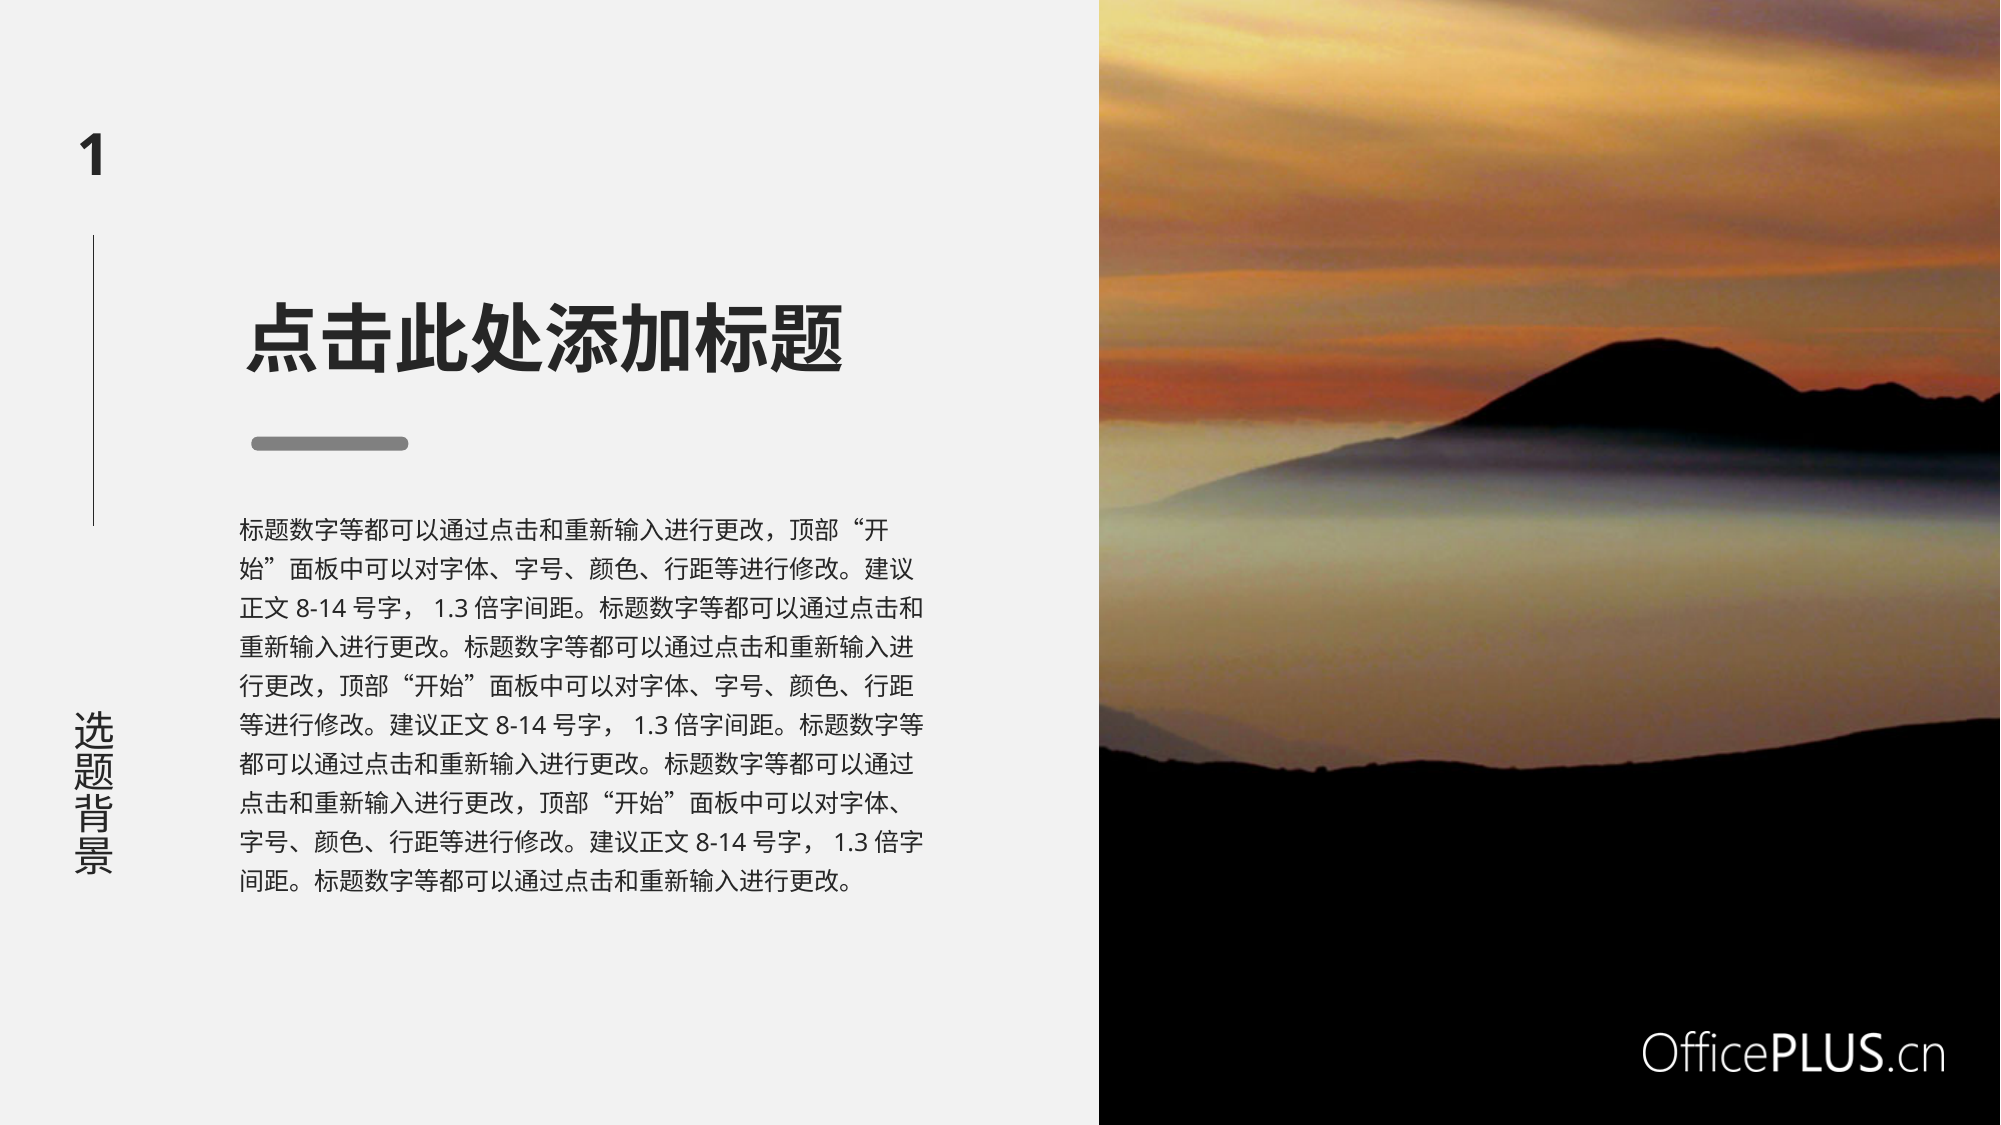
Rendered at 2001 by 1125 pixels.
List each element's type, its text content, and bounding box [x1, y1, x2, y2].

list 1 [36, 92, 150, 213]
text_box [251, 436, 409, 451]
picture [1099, 0, 2000, 1125]
list 选题背景 [48, 548, 139, 1038]
text_box 标题数字等都可以通过点击和重新输入进行更改，顶部“开始”面板中可以对字体、字号、颜色、行距等进行修改。建议正文8-14号字，1.3倍字间距。标题数字等都可以通过点击和重新输入进行更改。标题数字等都可以通过点击和重新输入进行更改，顶部“开始”面板中可以对字体、字号、颜色、行距等进行修改。建议正文8-14号字，1.3倍字间距。标题数字等都可以通过点击和重新输入进行更改。标题数字等都可以通过点击和重新输入进行更改，顶部“开始”面板中可以对字体、字号、颜色、行距等进行修改。建议正文8-14号字，1.3倍字间距。标题数字等都可以通过点击和重新输入进行更改。 [225, 498, 943, 903]
text_box 点击此处添加标题 [230, 283, 860, 389]
